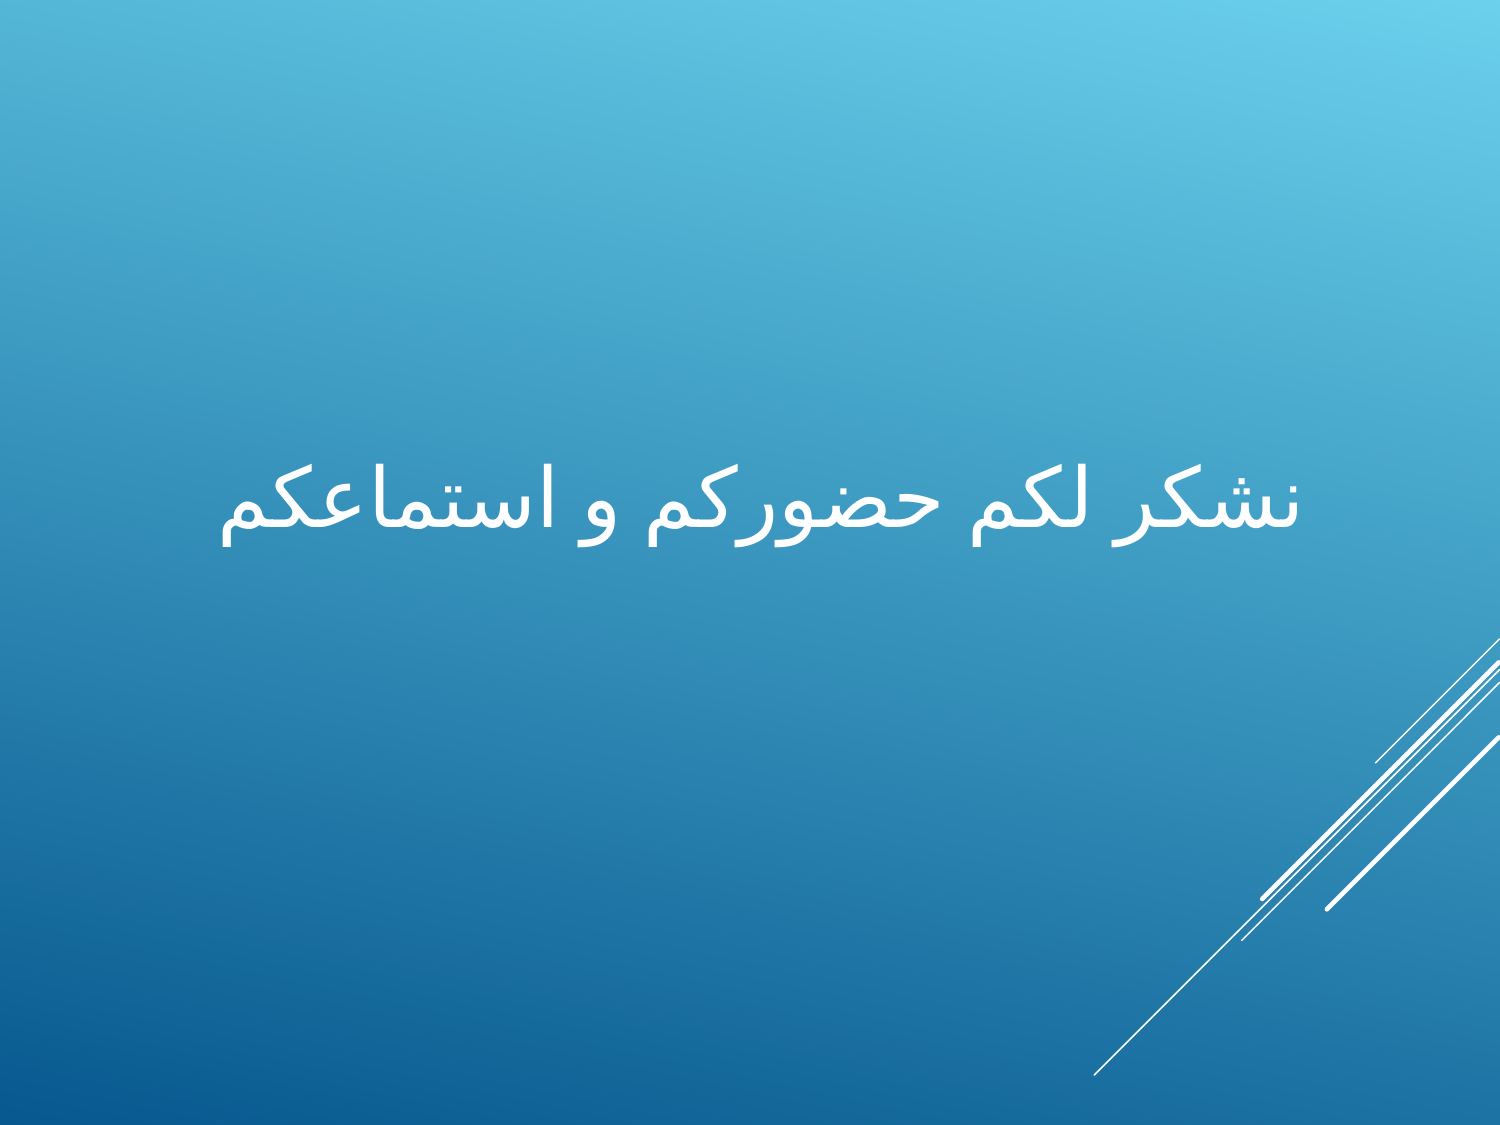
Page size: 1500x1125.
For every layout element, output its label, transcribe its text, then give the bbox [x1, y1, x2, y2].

title نشكر لكم حضوركم و استماعكم [87, 0, 1436, 988]
